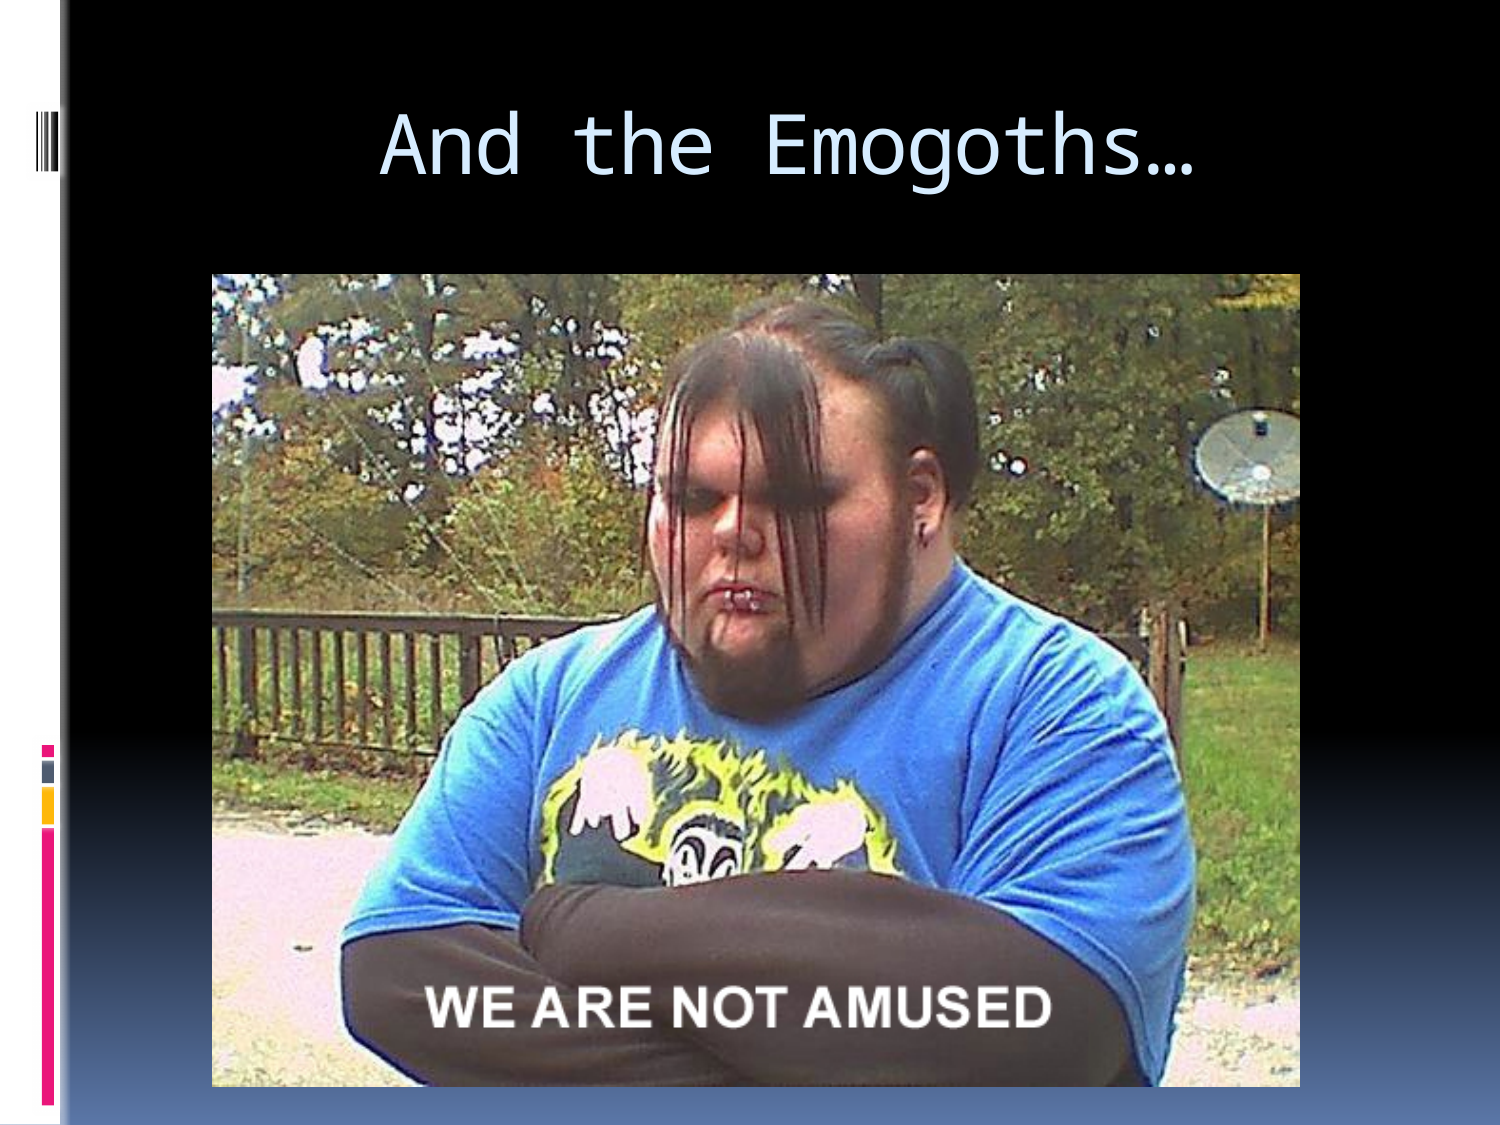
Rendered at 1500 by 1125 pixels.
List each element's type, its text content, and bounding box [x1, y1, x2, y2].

title And the Emogoths… [150, 83, 1425, 234]
picture [212, 274, 1301, 1088]
